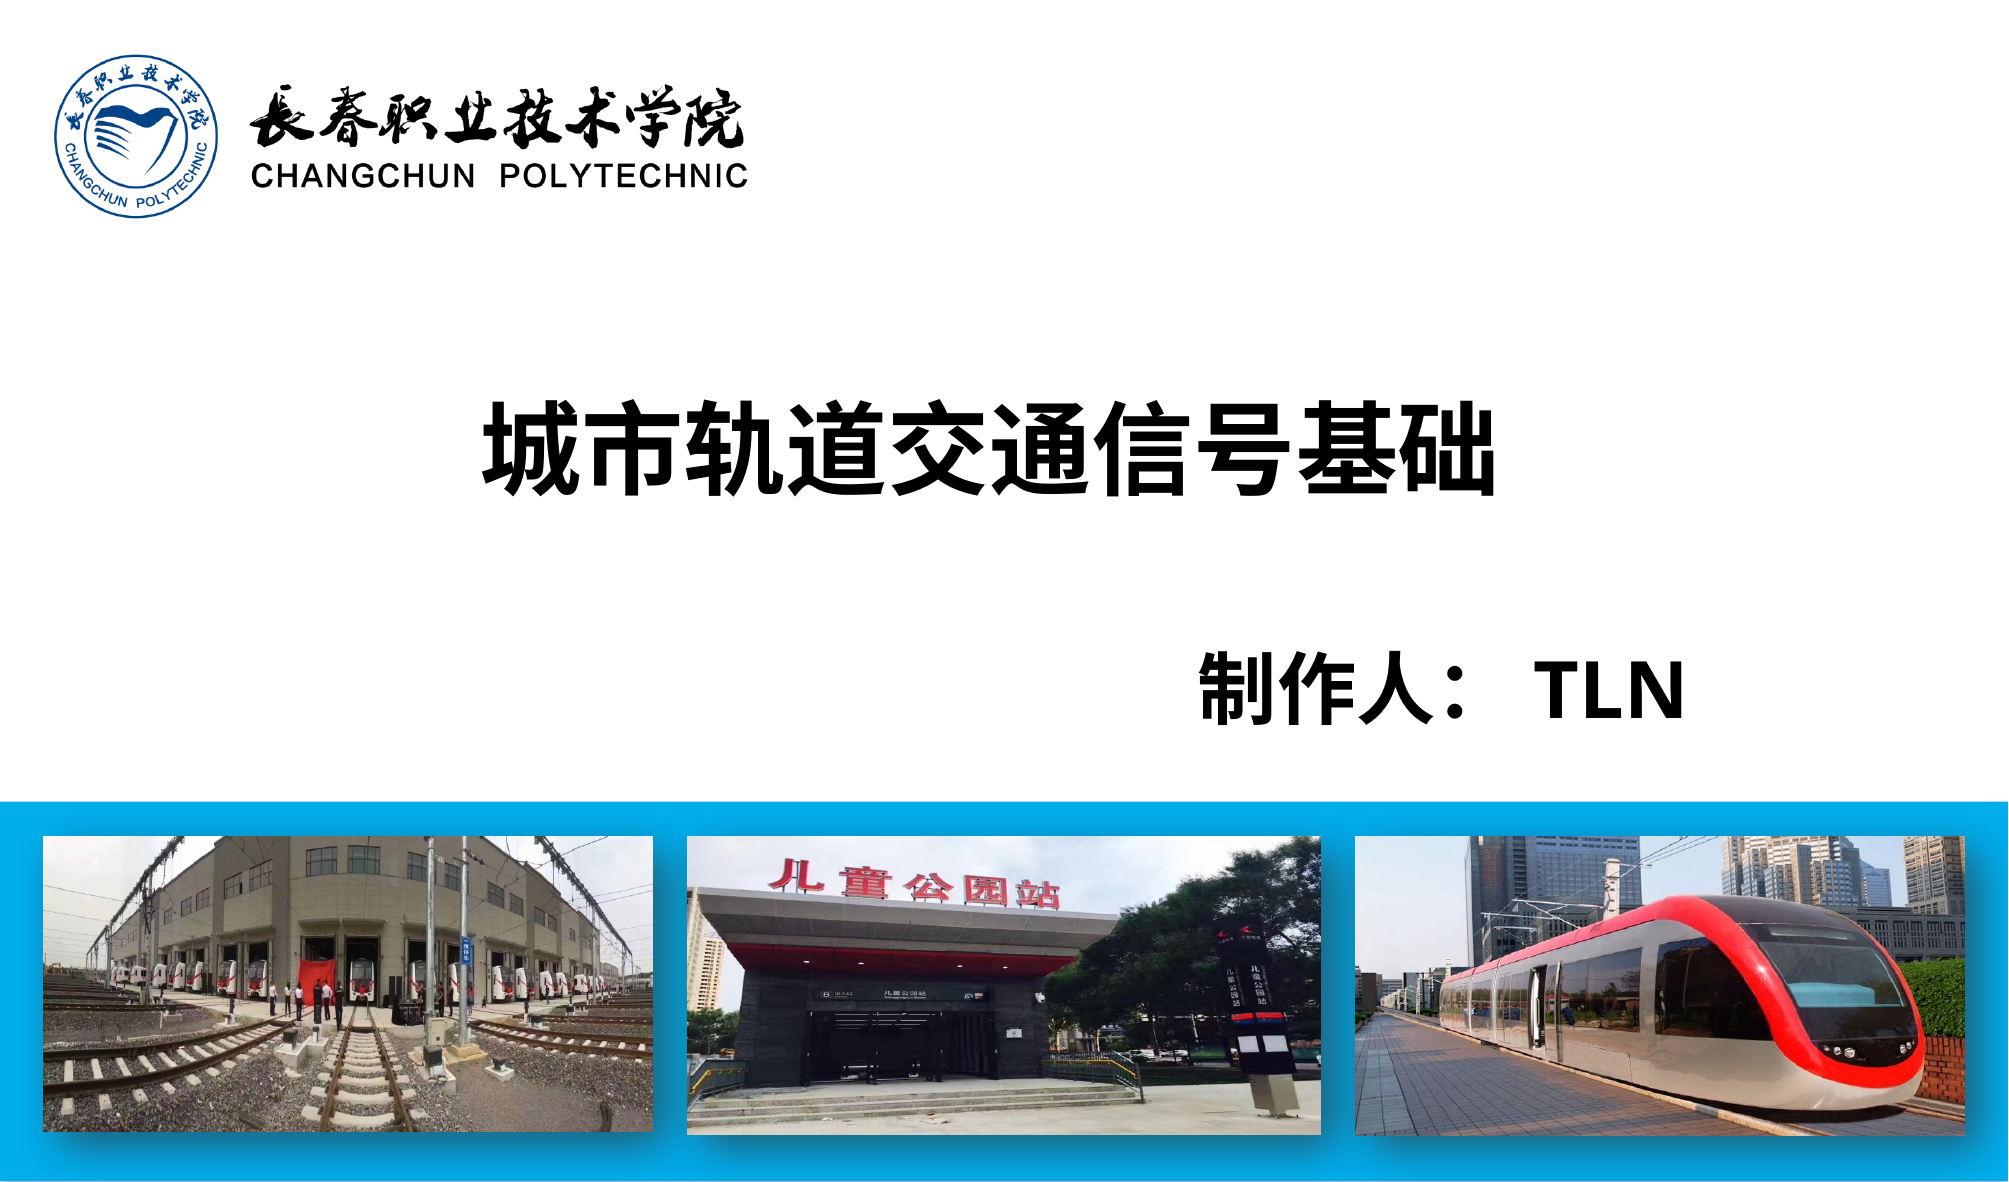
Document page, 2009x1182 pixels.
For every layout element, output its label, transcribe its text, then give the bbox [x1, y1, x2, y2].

text_box 城市轨道交通信号基础 [183, 344, 1796, 518]
text_box [0, 799, 2008, 1182]
picture [44, 837, 653, 1132]
picture [688, 837, 1321, 1135]
text_box 制作人：TLN [910, 578, 1977, 795]
text_box [34, 827, 2004, 1174]
picture [19, 51, 782, 222]
picture [1356, 837, 1966, 1136]
